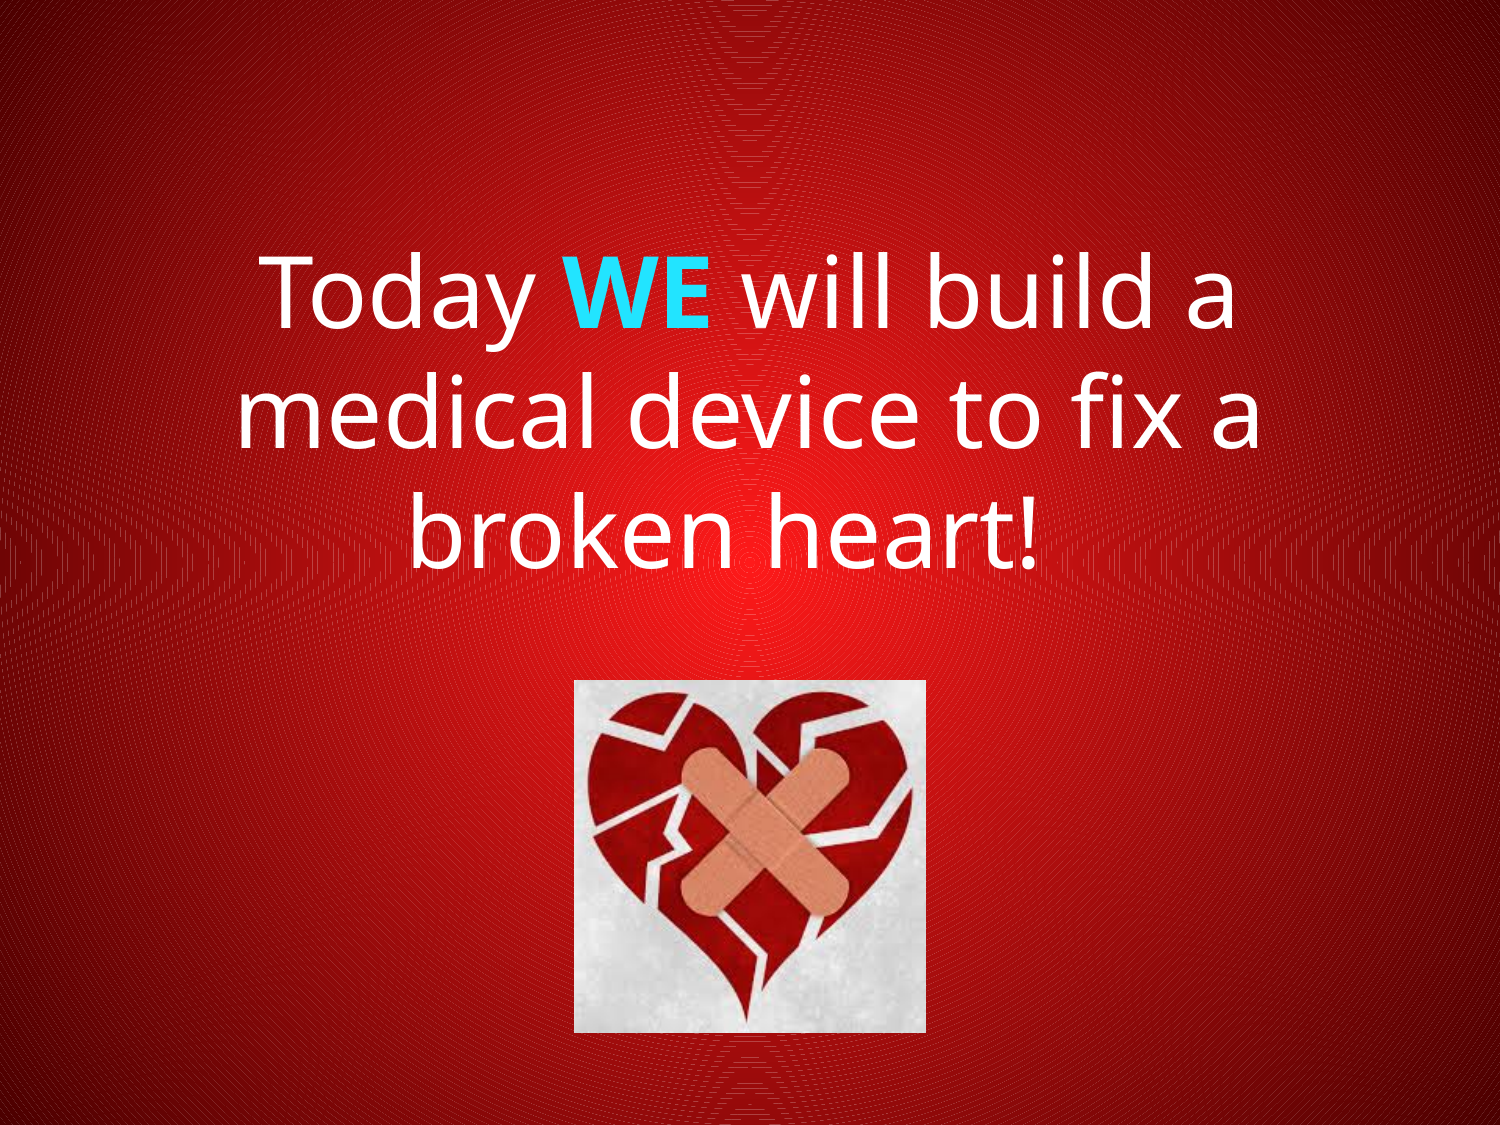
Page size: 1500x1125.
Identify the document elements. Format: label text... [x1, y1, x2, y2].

title Today WE will build a medical device to fix a broken heart! [147, 196, 1353, 597]
picture [573, 680, 926, 1033]
